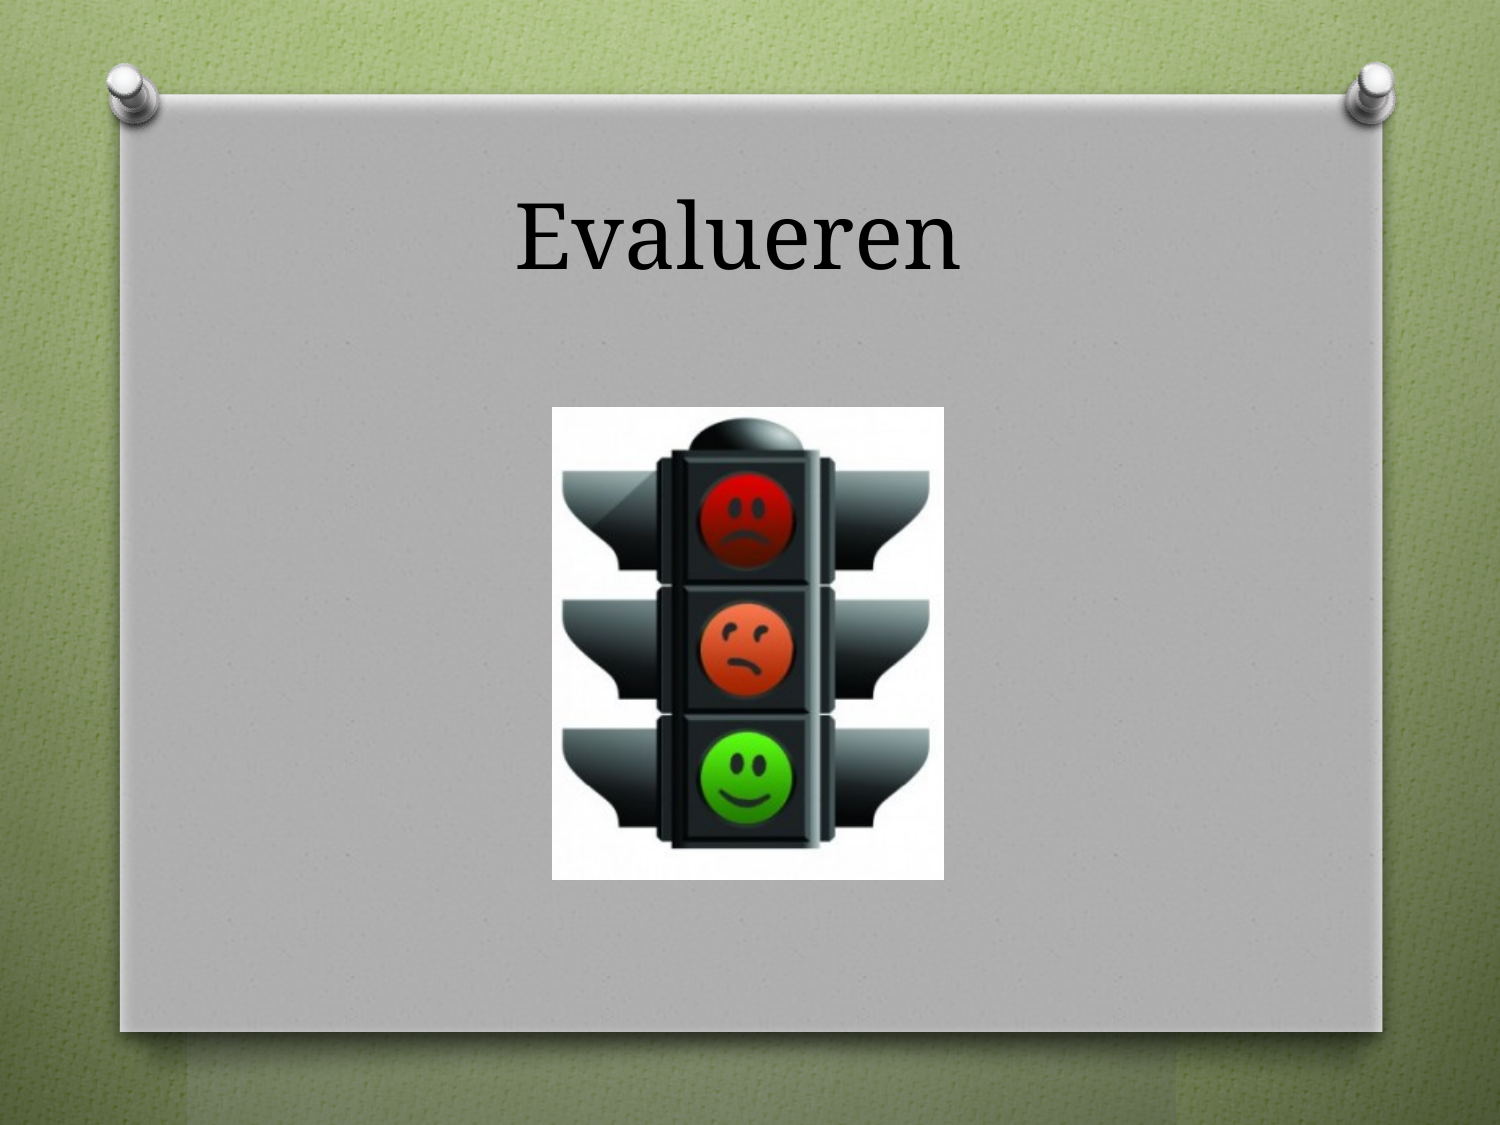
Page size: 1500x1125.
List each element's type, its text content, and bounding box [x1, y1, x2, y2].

picture [75, 29, 198, 153]
title Evalueren [179, 134, 1323, 332]
picture [1317, 35, 1439, 156]
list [552, 406, 944, 880]
